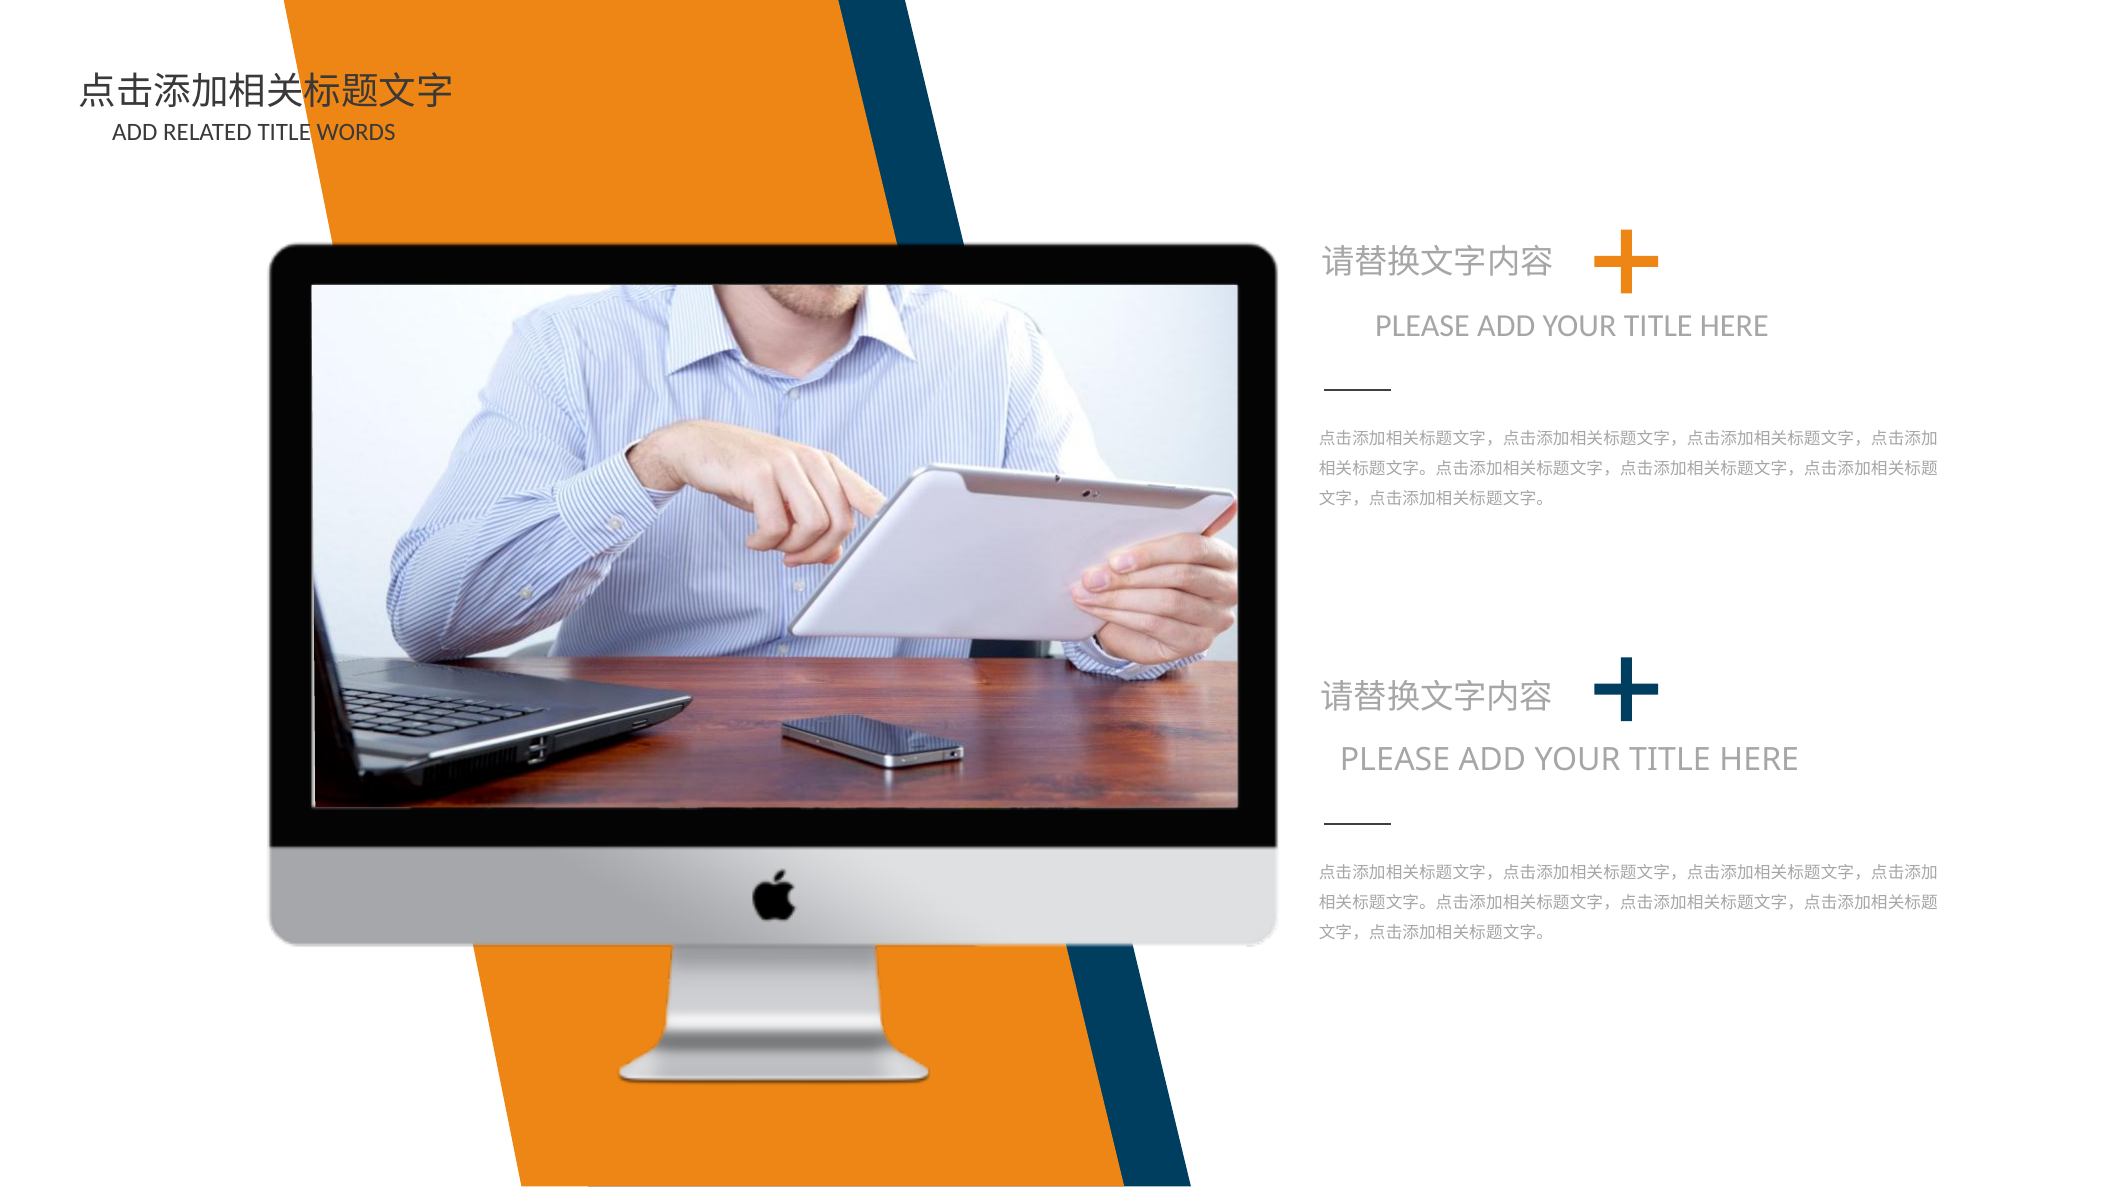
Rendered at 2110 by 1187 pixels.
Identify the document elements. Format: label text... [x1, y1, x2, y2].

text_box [1303, 667, 1954, 948]
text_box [283, 1090, 1191, 1187]
text_box ADD RELATED TITLE WORDS [96, 107, 283, 154]
text_box [1620, 656, 1633, 667]
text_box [1303, 232, 1954, 514]
text_box 点击添加相关标题文字 [62, 59, 283, 121]
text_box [257, 232, 1298, 1090]
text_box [283, 0, 1191, 232]
